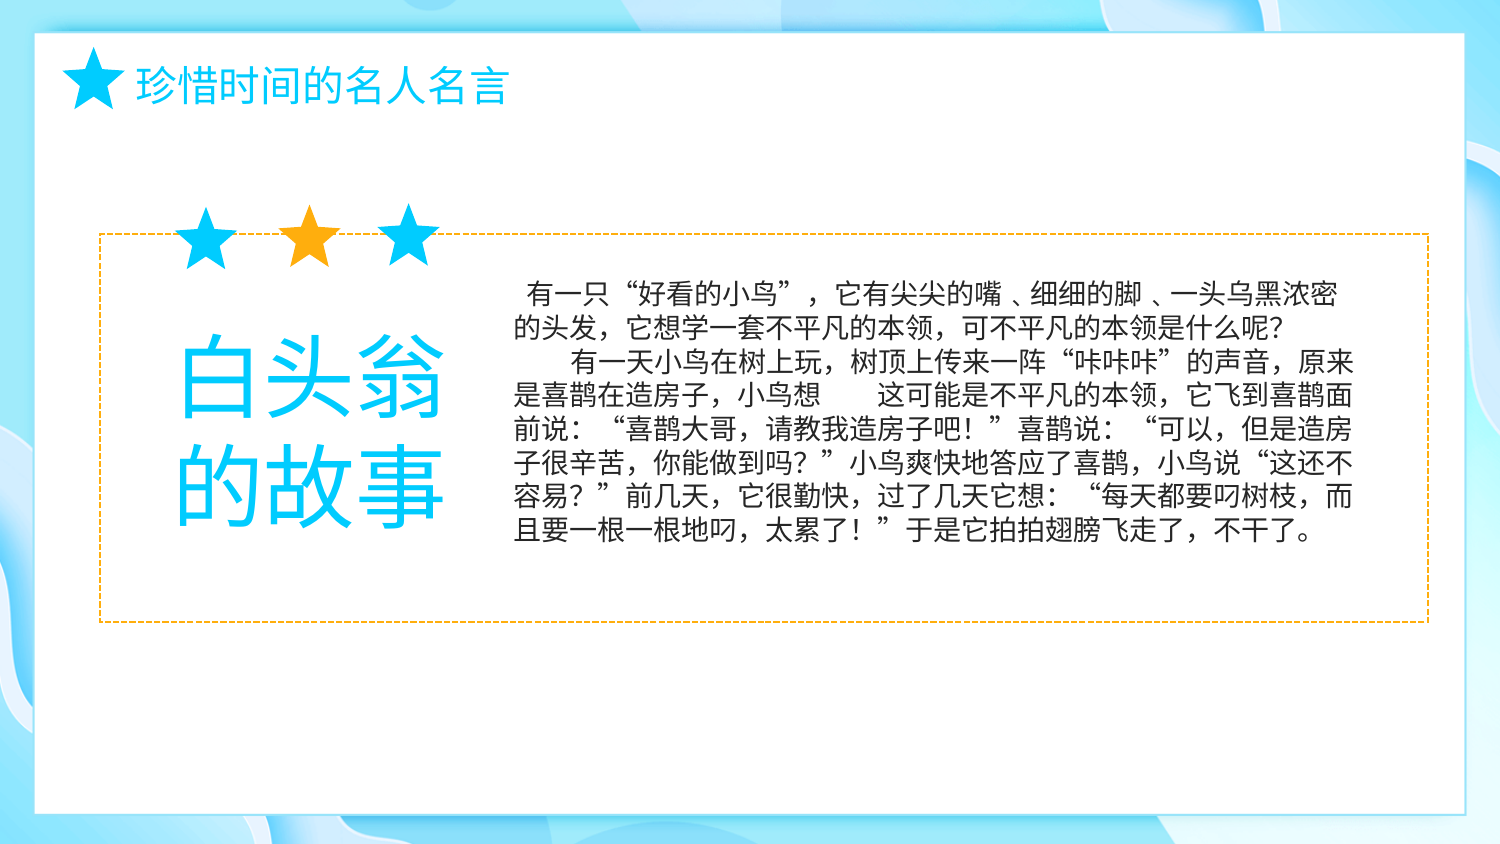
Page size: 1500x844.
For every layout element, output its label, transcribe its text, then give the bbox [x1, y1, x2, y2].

text_box [172, 203, 240, 272]
text_box [275, 201, 344, 270]
text_box 白头翁 的故事 [157, 312, 463, 547]
text_box 有一只“好看的小鸟”，它有尖尖的嘴﹑细细的脚﹑一头乌黑浓密的头发，它想学一套不平凡的本领，可不平凡的本领是什么呢？ 有一天小鸟在树上玩，树顶上传来一阵“咔咔咔”的声音，原来是喜鹊在造房子，小鸟想 这可能是不平凡的本领，它飞到喜鹊面前说：“喜鹊大哥，请教我造房子吧！”喜鹊说：“可以，但是造房子很辛苦，你能做到吗？”小鸟爽快地答应了喜鹊，小鸟说“这还不容易？”前几天，它很勤快，过了几天它想：“每天都要叼树枝，而且要一根一根地叼，太累了！”于是它拍拍翅膀飞走了，不干了。 [498, 269, 1378, 588]
picture [0, 0, 1500, 844]
text_box [374, 200, 443, 268]
text_box [99, 233, 1429, 623]
